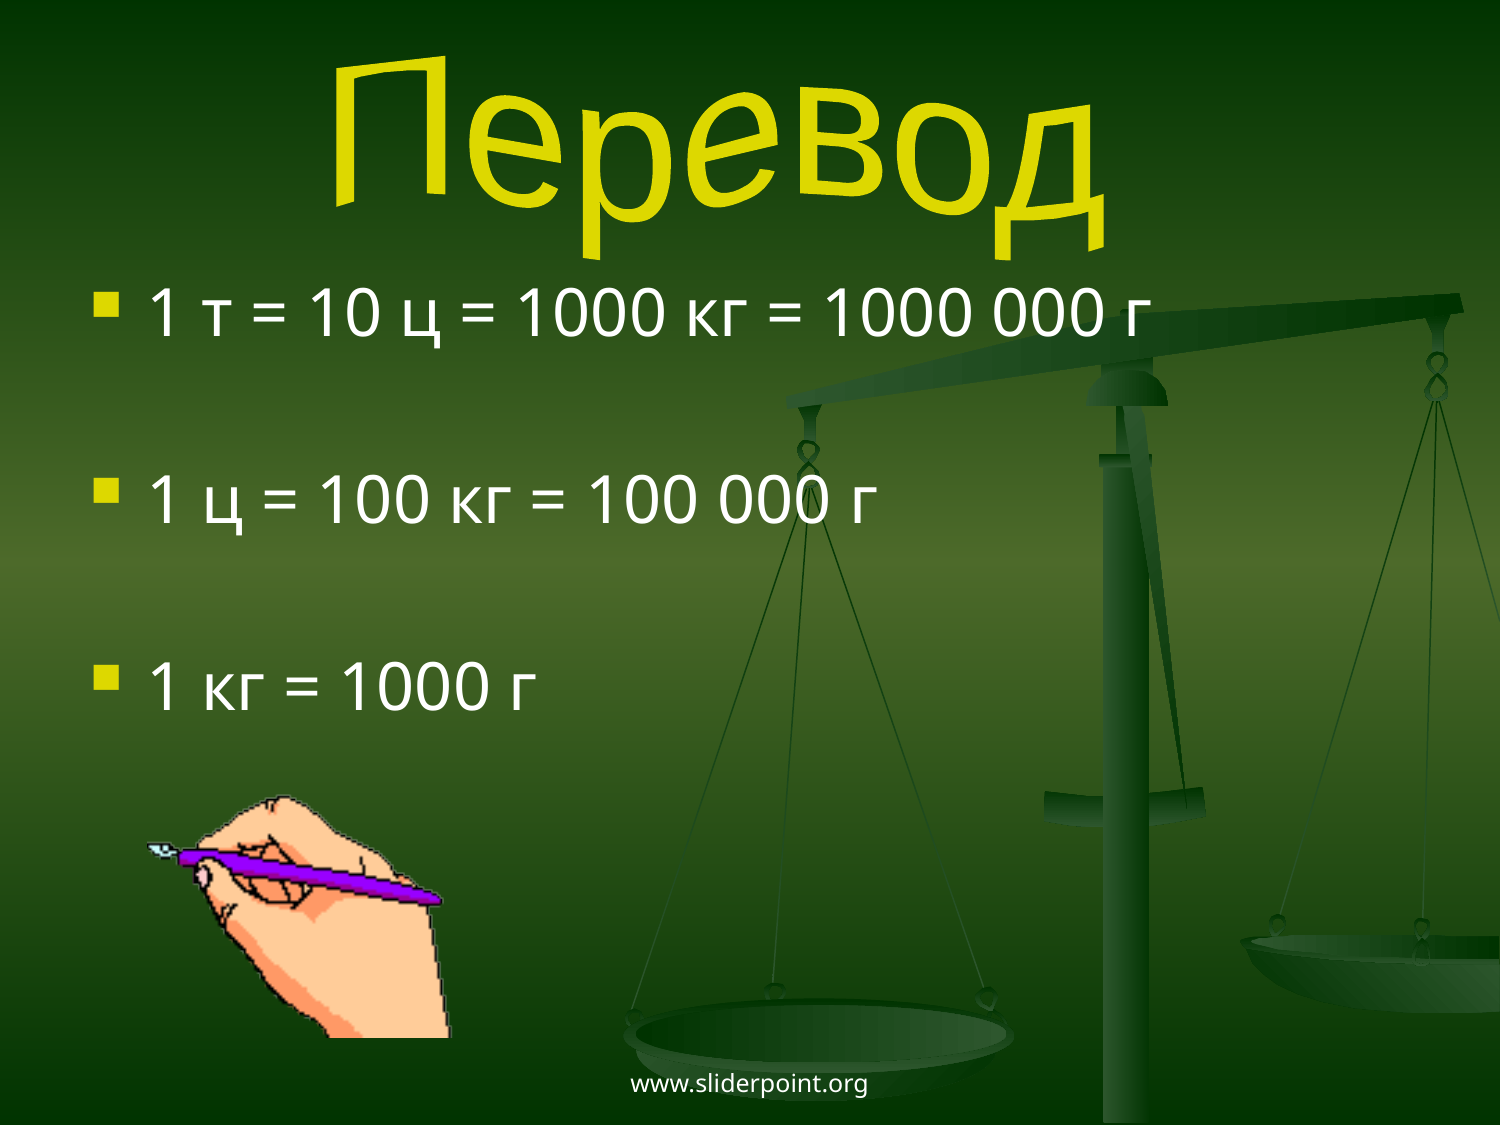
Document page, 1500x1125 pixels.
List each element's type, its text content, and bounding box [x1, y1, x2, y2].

picture [147, 774, 491, 1038]
footer www.sliderpoint.org [512, 1029, 988, 1106]
list 1 т = 10 ц = 1000 кг = 1000 000 г 1 ц = 100 кг = 100 000 г 1 кг = 1000 г [74, 262, 1259, 1006]
